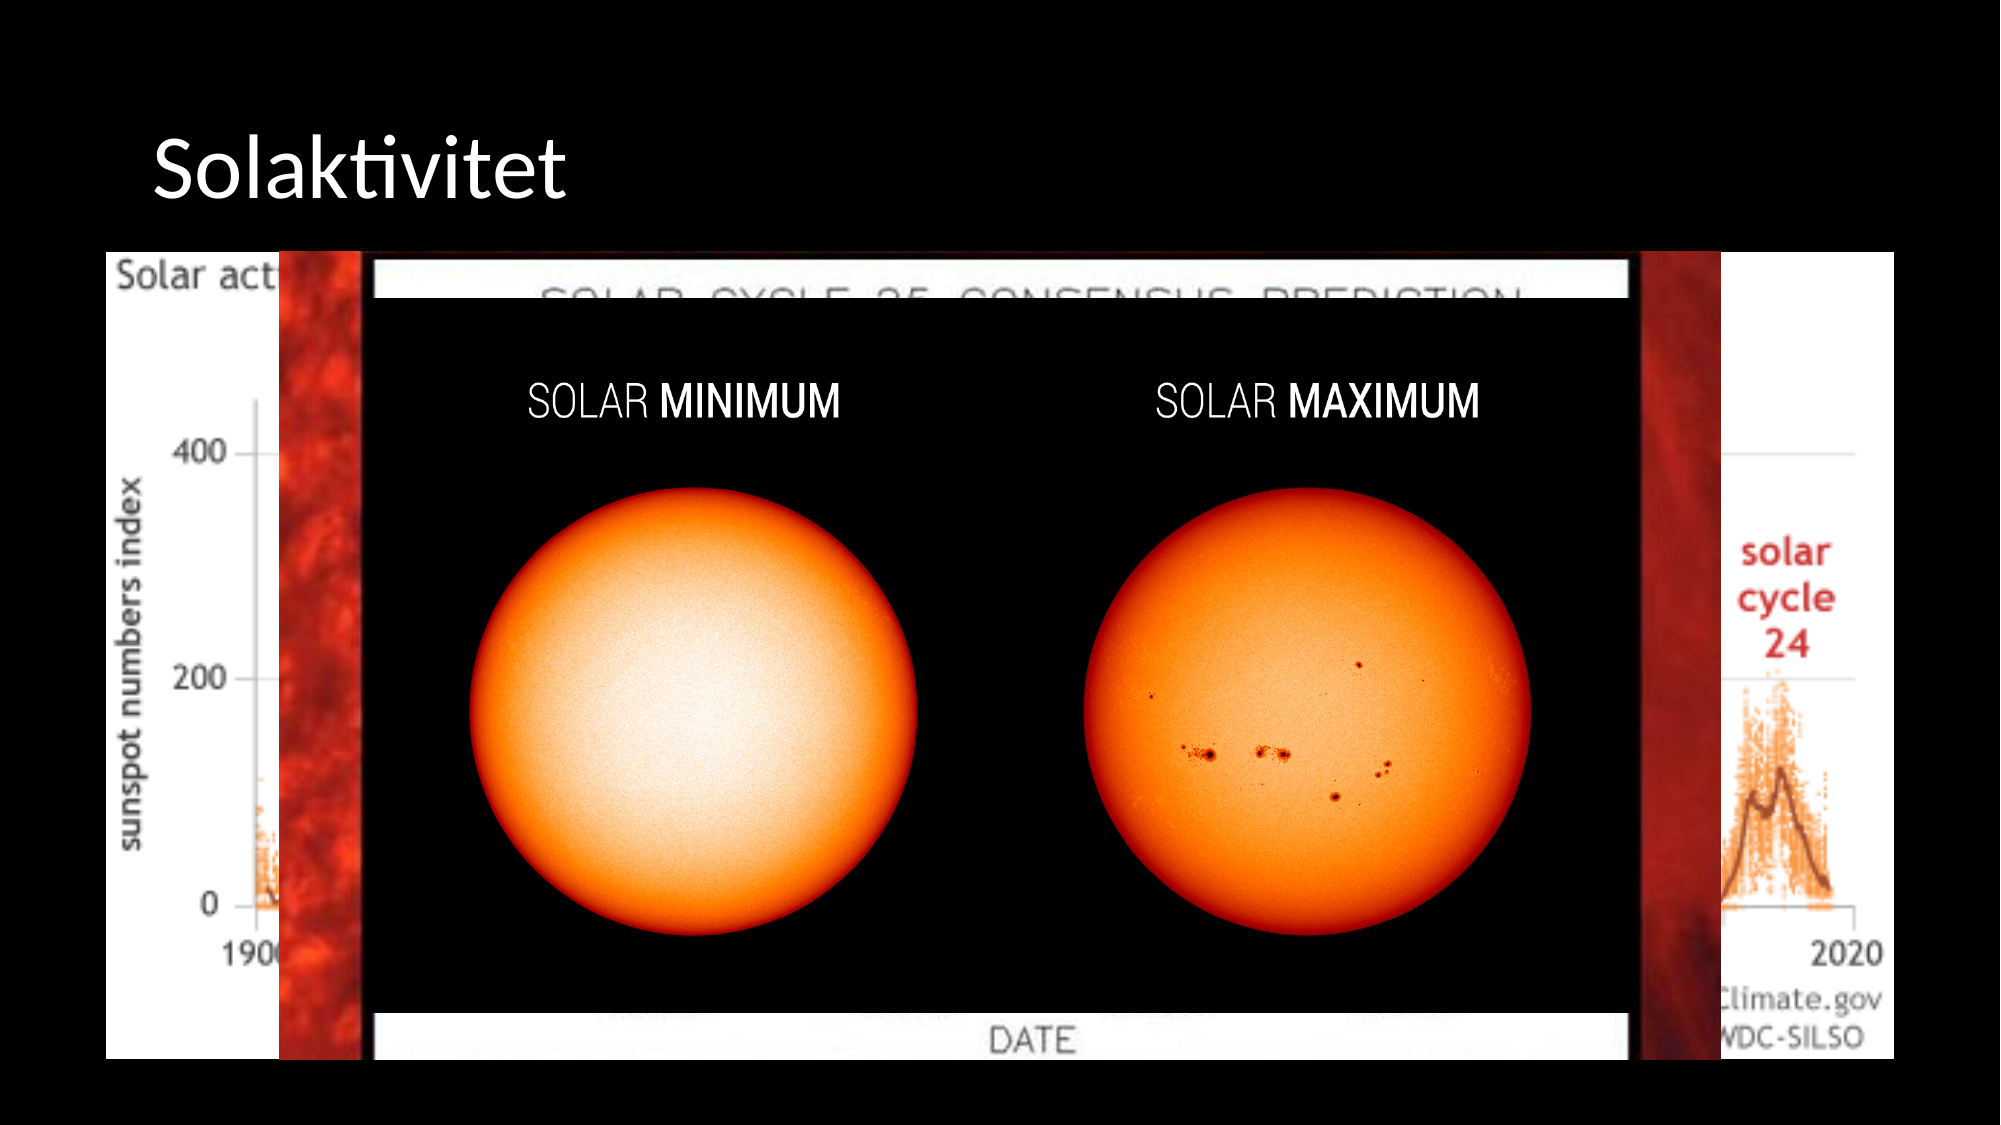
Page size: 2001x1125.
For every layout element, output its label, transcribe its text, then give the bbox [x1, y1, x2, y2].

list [365, 298, 1635, 1013]
picture [106, 251, 1894, 1060]
title Solaktivitet [137, 59, 1863, 252]
